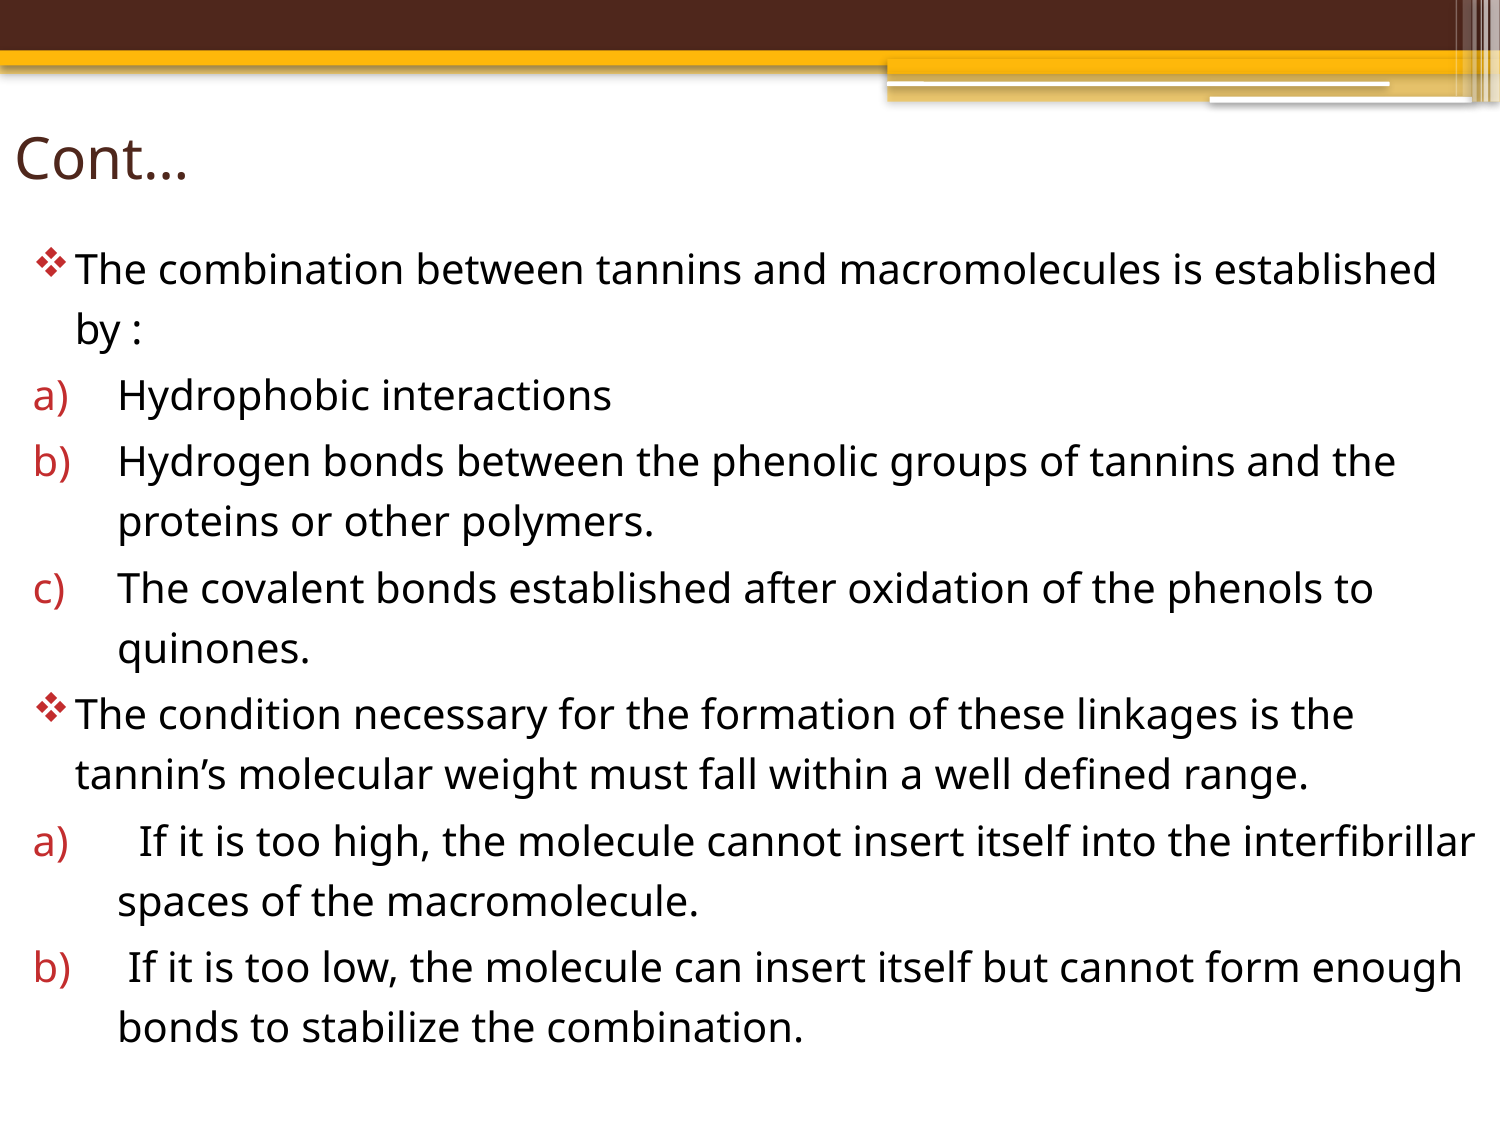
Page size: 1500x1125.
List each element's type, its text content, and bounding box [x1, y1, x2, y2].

list The combination between tannins and macromolecules is established by : Hydrophobic interactions Hydrogen bonds between the phenolic groups of tannins and the proteins or other polymers. The covalent bonds established after oxidation of the phenols to quinones. The condition necessary for the formation of these linkages is the tannin’s molecular weight must fall within a well defined range. If it is too high, the molecule cannot insert itself into the interfibrillar spaces of the macromolecule. If it is too low, the molecule can insert itself but cannot form enough bonds to stabilize the combination. [0, 224, 1500, 1125]
title Cont… [0, 99, 1500, 213]
